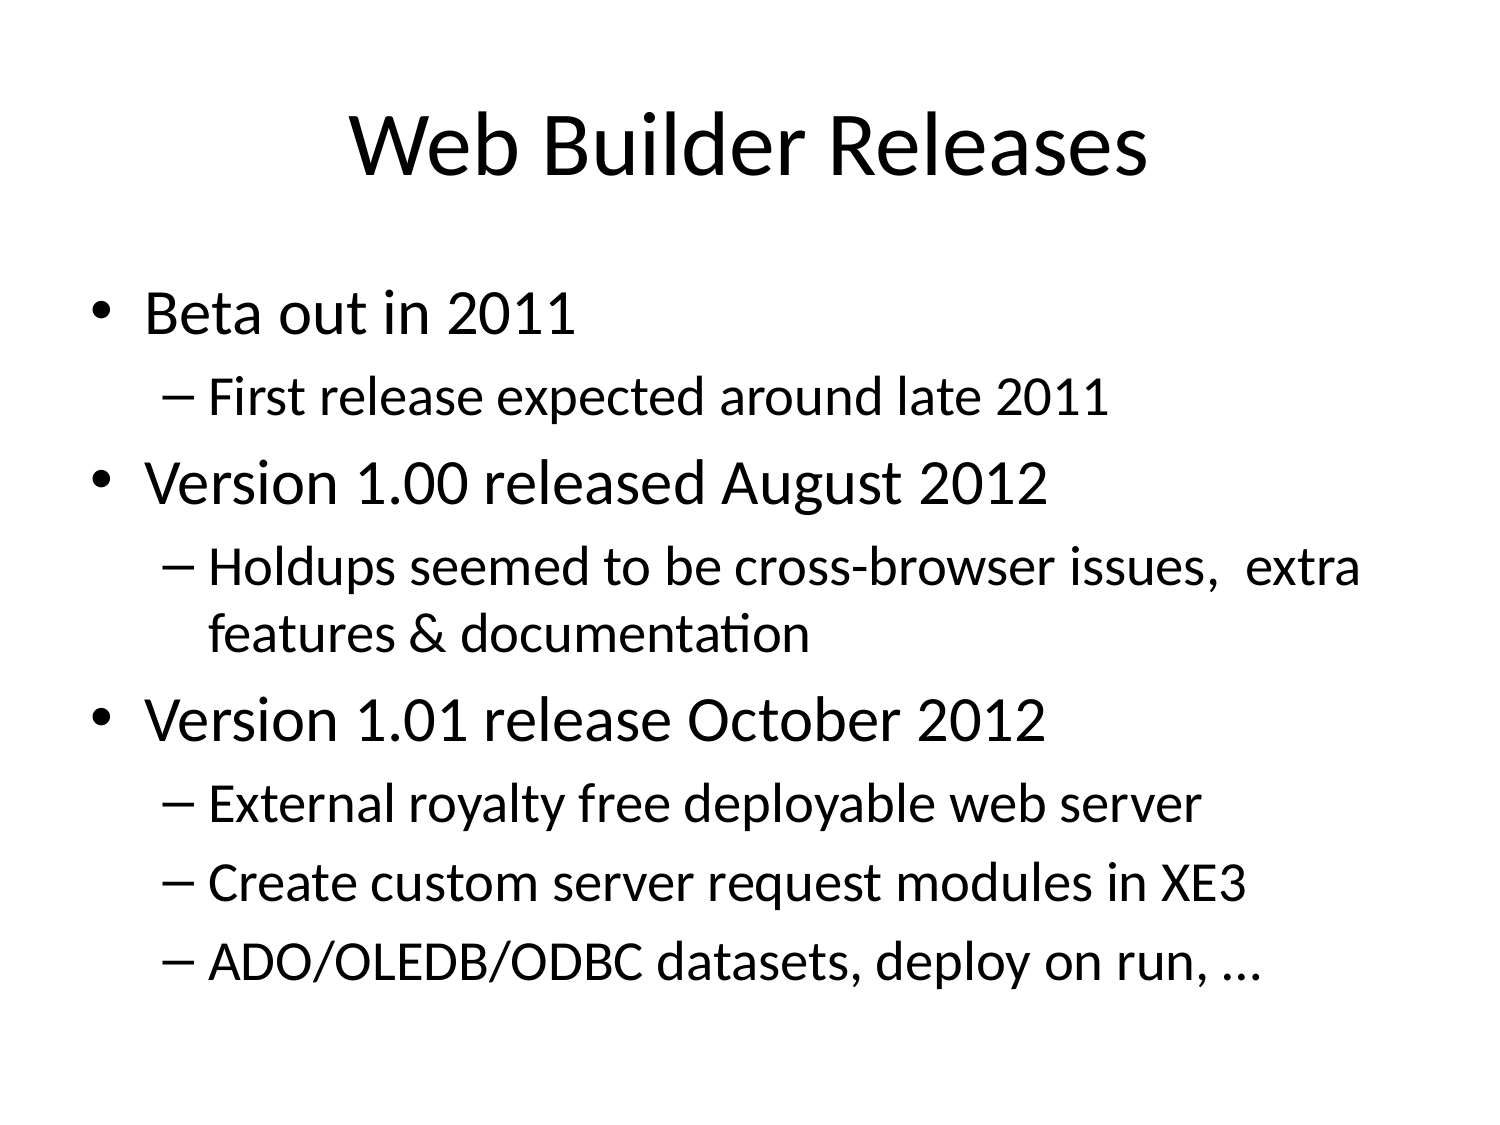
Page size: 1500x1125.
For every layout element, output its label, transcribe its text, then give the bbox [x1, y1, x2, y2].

title Web Builder Releases [75, 45, 1425, 233]
list Beta out in 2011 First release expected around late 2011 Version 1.00 released August 2012 Holdups seemed to be cross-browser issues, extra features & documentation Version 1.01 release October 2012 External royalty free deployable web server Create custom server request modules in XE3 ADO/OLEDB/ODBC datasets, deploy on run, … [75, 262, 1425, 1005]
